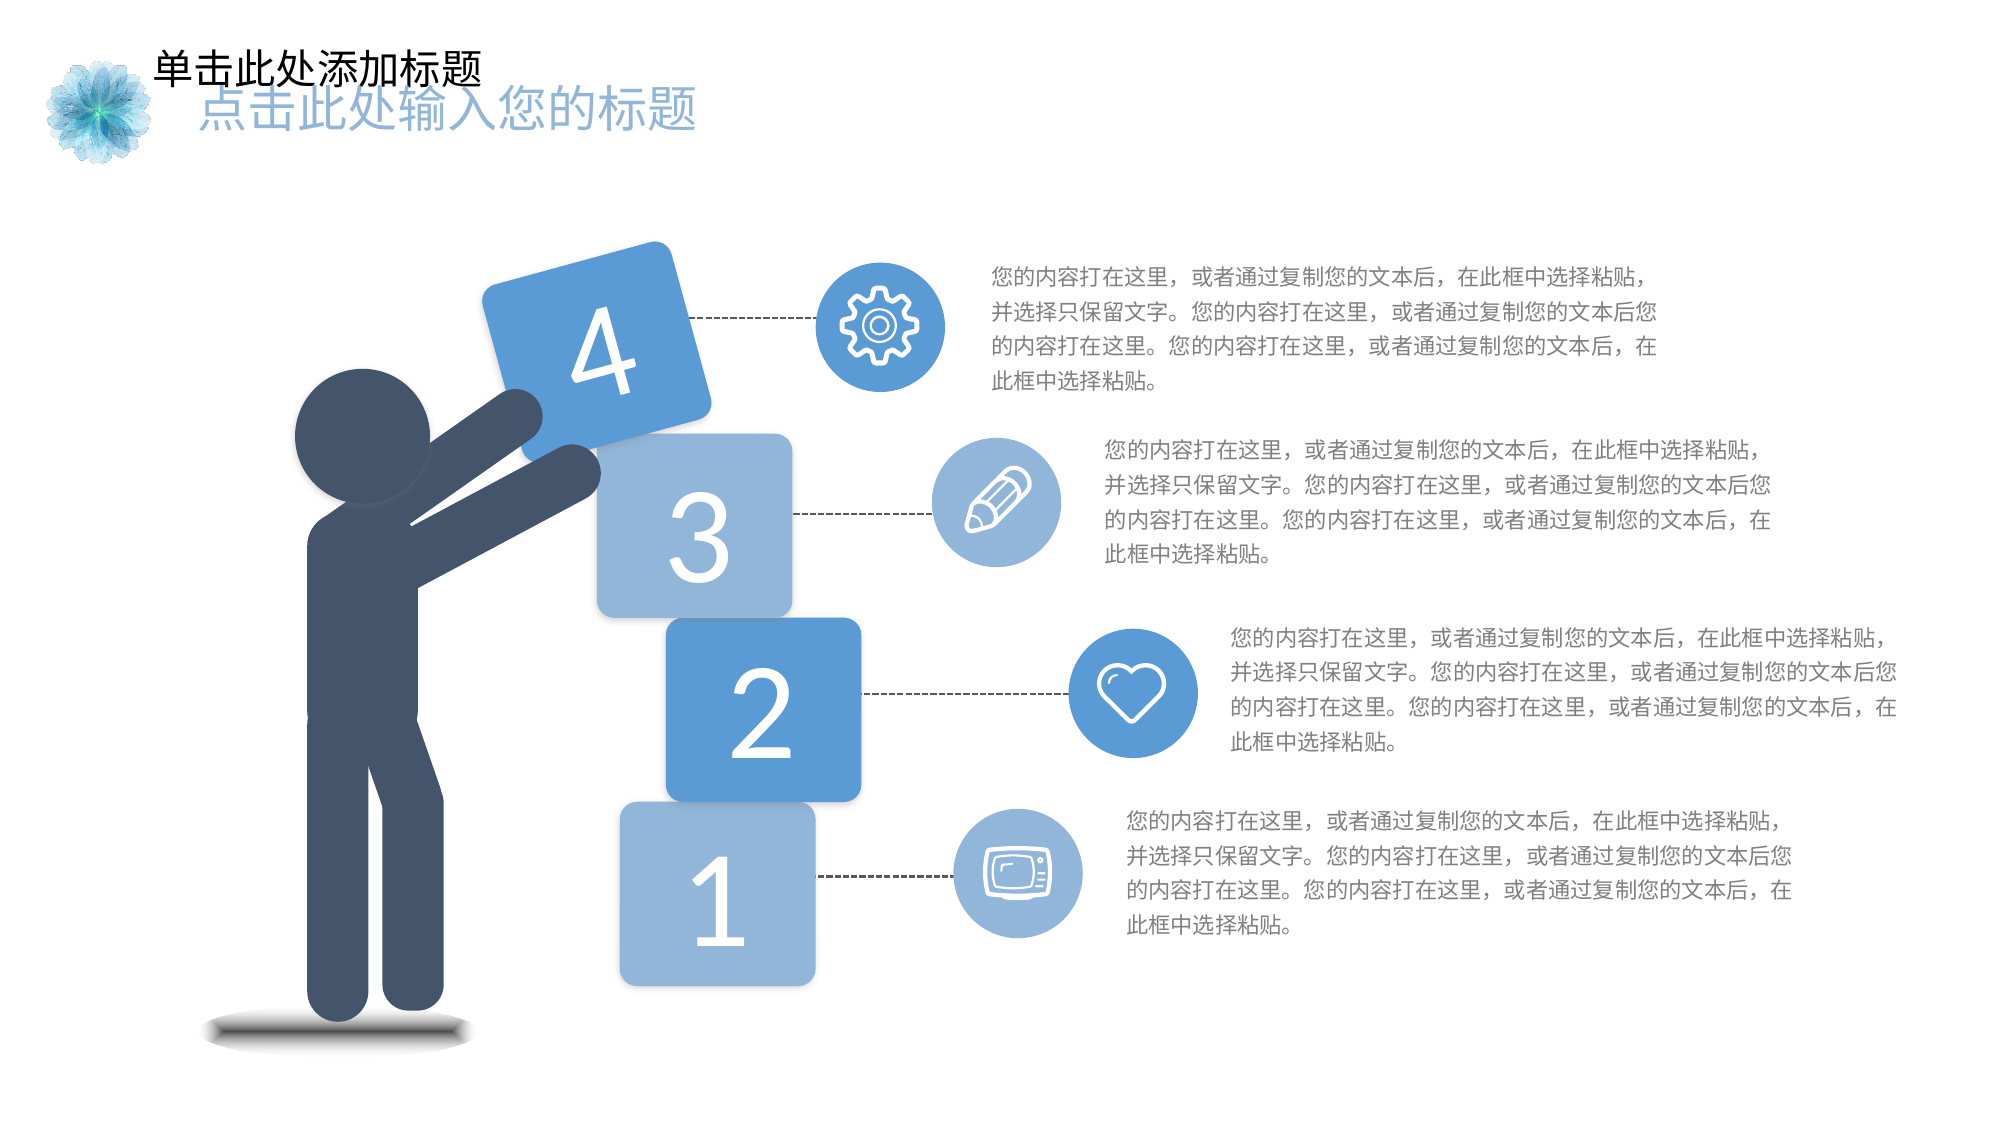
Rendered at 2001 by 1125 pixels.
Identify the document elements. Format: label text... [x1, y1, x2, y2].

text_box 您的内容打在这里，或者通过复制您的文本后，在此框中选择粘贴，并选择只保留文字。您的内容打在这里，或者通过复制您的文本后您的内容打在这里。您的内容打在这里，或者通过复制您的文本后，在此框中选择粘贴。 [1215, 608, 1929, 762]
picture [36, 48, 161, 174]
text_box 您的内容打在这里，或者通过复制您的文本后，在此框中选择粘贴，并选择只保留文字。您的内容打在这里，或者通过复制您的文本后您的内容打在这里。您的内容打在这里，或者通过复制您的文本后，在此框中选择粘贴。 [976, 247, 1690, 402]
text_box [498, 250, 695, 445]
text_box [665, 612, 862, 803]
text_box 单击此处添加标题 [137, 41, 1863, 102]
text_box 您的内容打在这里，或者通过复制您的文本后，在此框中选择粘贴，并选择只保留文字。您的内容打在这里，或者通过复制您的文本后您的内容打在这里。您的内容打在这里，或者通过复制您的文本后，在此框中选择粘贴。 [1111, 792, 1825, 946]
text_box 点击此处输入您的标题 [182, 70, 1085, 146]
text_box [196, 368, 612, 1058]
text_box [862, 628, 1198, 759]
text_box 您的内容打在这里，或者通过复制您的文本后，在此框中选择粘贴，并选择只保留文字。您的内容打在这里，或者通过复制您的文本后您的内容打在这里。您的内容打在这里，或者通过复制您的文本后，在此框中选择粘贴。 [1089, 421, 1803, 575]
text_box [695, 262, 946, 392]
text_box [612, 433, 793, 620]
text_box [793, 437, 1062, 568]
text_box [619, 799, 816, 987]
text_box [816, 808, 1083, 939]
